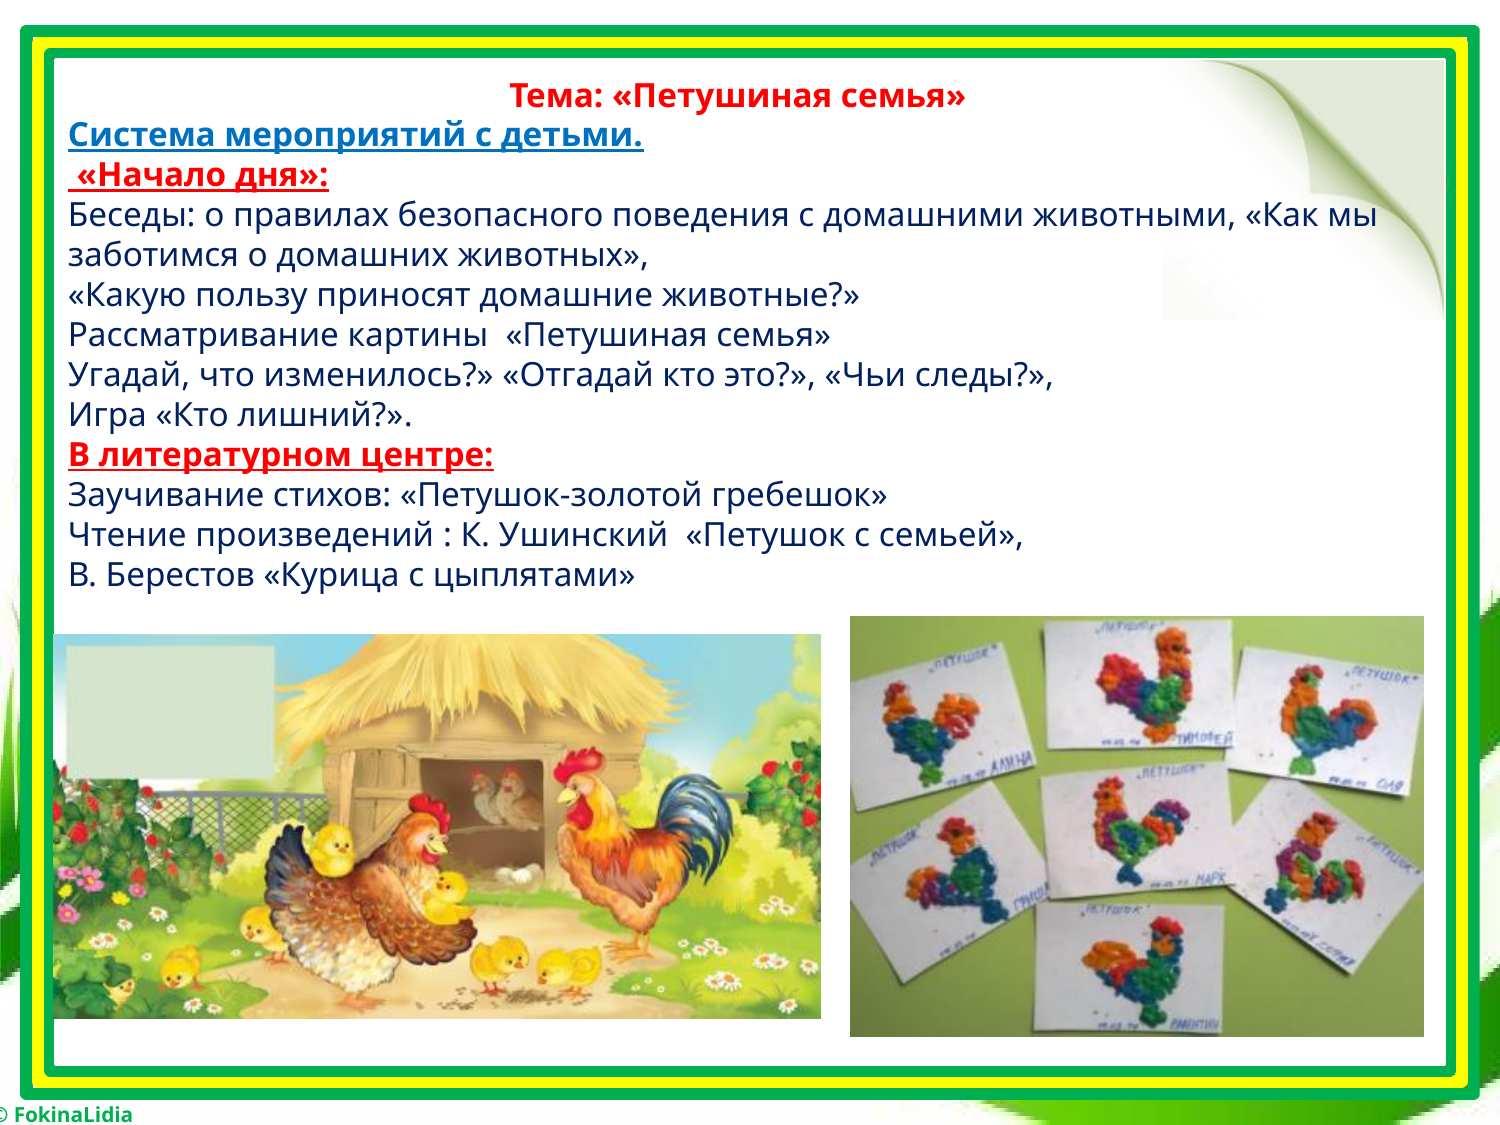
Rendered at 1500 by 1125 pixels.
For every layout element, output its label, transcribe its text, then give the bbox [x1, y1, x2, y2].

picture [0, 0, 1500, 1125]
picture [0, 1108, 6, 1121]
text_box Тема: «Петушиная семья» Система мероприятий с детьми. «Начало дня»: Беседы: о правилах безопасного поведения с домашними животными, «Как мы заботимся о домашних животных», «Какую пользу приносят домашние животные?» Рассматривание картины «Петушиная семья» Угадай, что изменилось?» «Отгадай кто это?», «Чьи следы?», Игра «Кто лишний?». В литературном центре: Заучивание стихов: «Петушок-золотой гребешок» Чтение произведений : К. Ушинский «Петушок с семьей», В. Берестов «Курица с цыплятами» [53, 66, 1424, 601]
